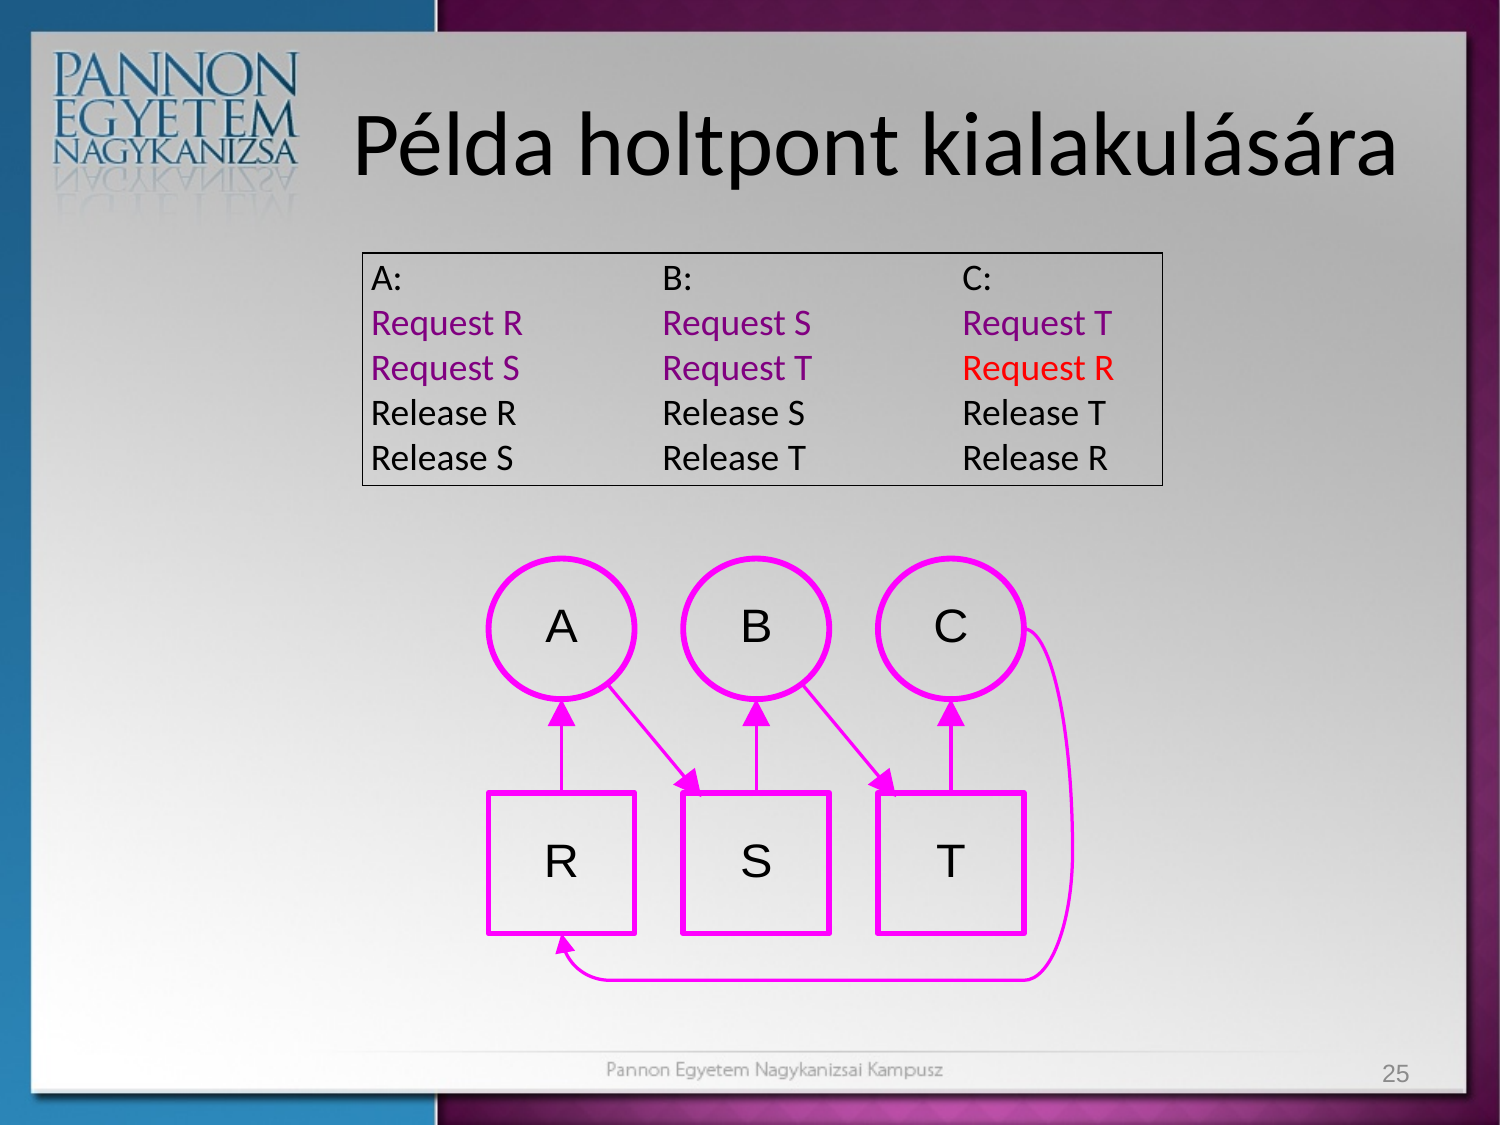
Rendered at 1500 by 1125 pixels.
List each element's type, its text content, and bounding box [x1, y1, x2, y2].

text_box A: B: C: Request R Request S Request T Request S Request T Request R Release R Release S Release T Release S Release T Release R [362, 253, 1163, 486]
title Példa holtpont kialakulására [328, 45, 1425, 233]
picture [0, 0, 1500, 1125]
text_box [412, 549, 1101, 1006]
slide_number 25 [1074, 1042, 1425, 1103]
